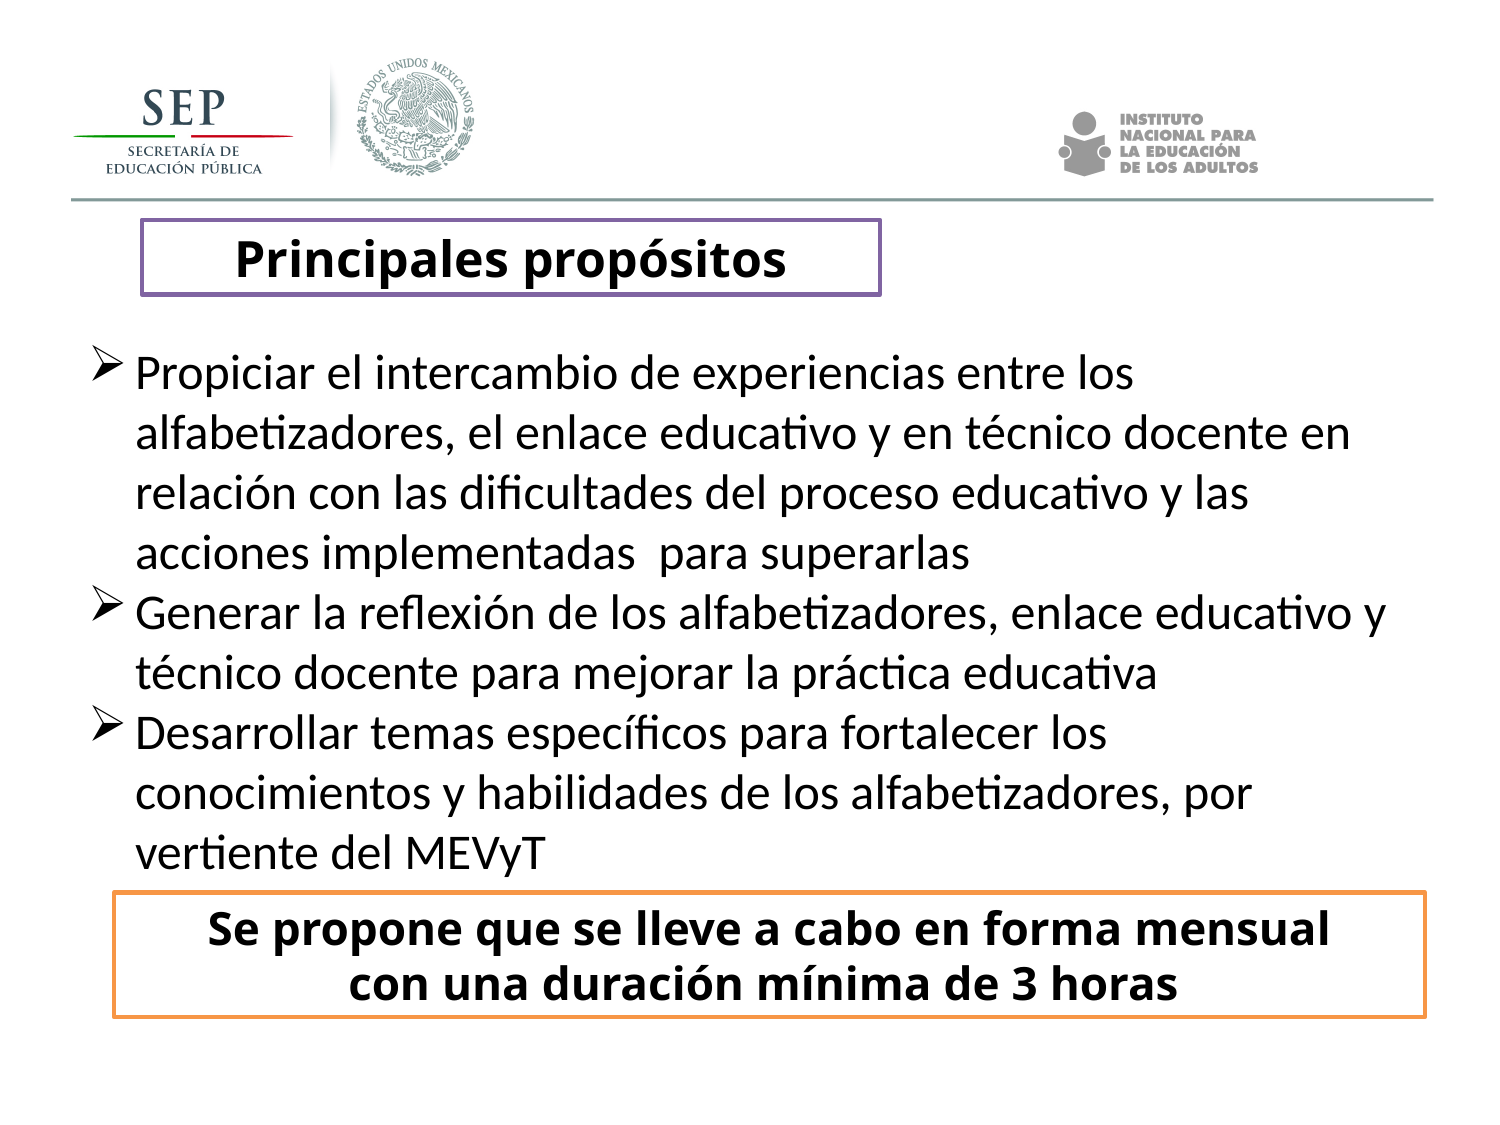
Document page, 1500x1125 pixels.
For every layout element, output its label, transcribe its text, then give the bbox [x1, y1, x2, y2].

text_box Principales propósitos [140, 218, 882, 297]
picture [71, 0, 1494, 1125]
text_box Se propone que se lleve a cabo en forma mensual con una duración mínima de 3 horas [112, 890, 1427, 1019]
text_box Propiciar el intercambio de experiencias entre los alfabetizadores, el enlace educativo y en técnico docente en relación con las dificultades del proceso educativo y las acciones implementadas para superarlas Generar la reflexión de los alfabetizadores, enlace educativo y técnico docente para mejorar la práctica educativa Desarrollar temas específicos para fortalecer los conocimientos y habilidades de los alfabetizadores, por vertiente del MEVyT [71, 330, 1427, 889]
